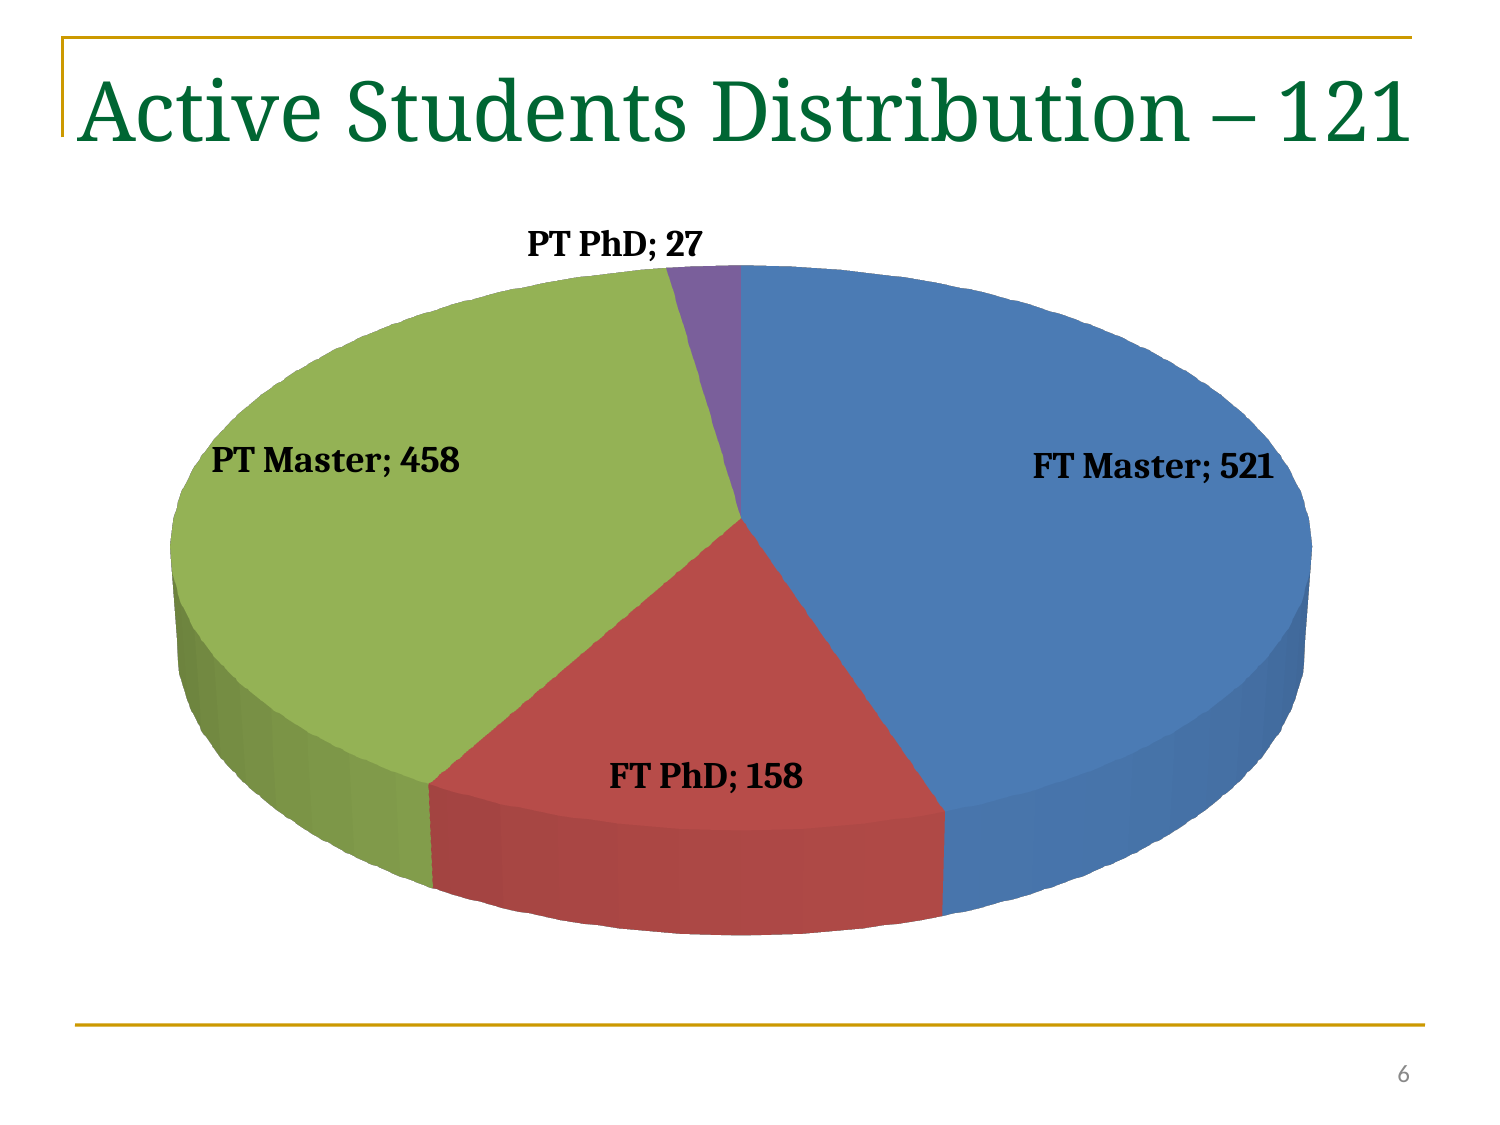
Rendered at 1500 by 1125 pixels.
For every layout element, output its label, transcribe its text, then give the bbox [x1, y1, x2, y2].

text_box 6 [1074, 1042, 1425, 1103]
text_box Active Students Distribution – 121 [62, 50, 1500, 189]
chart [66, 188, 1426, 1013]
